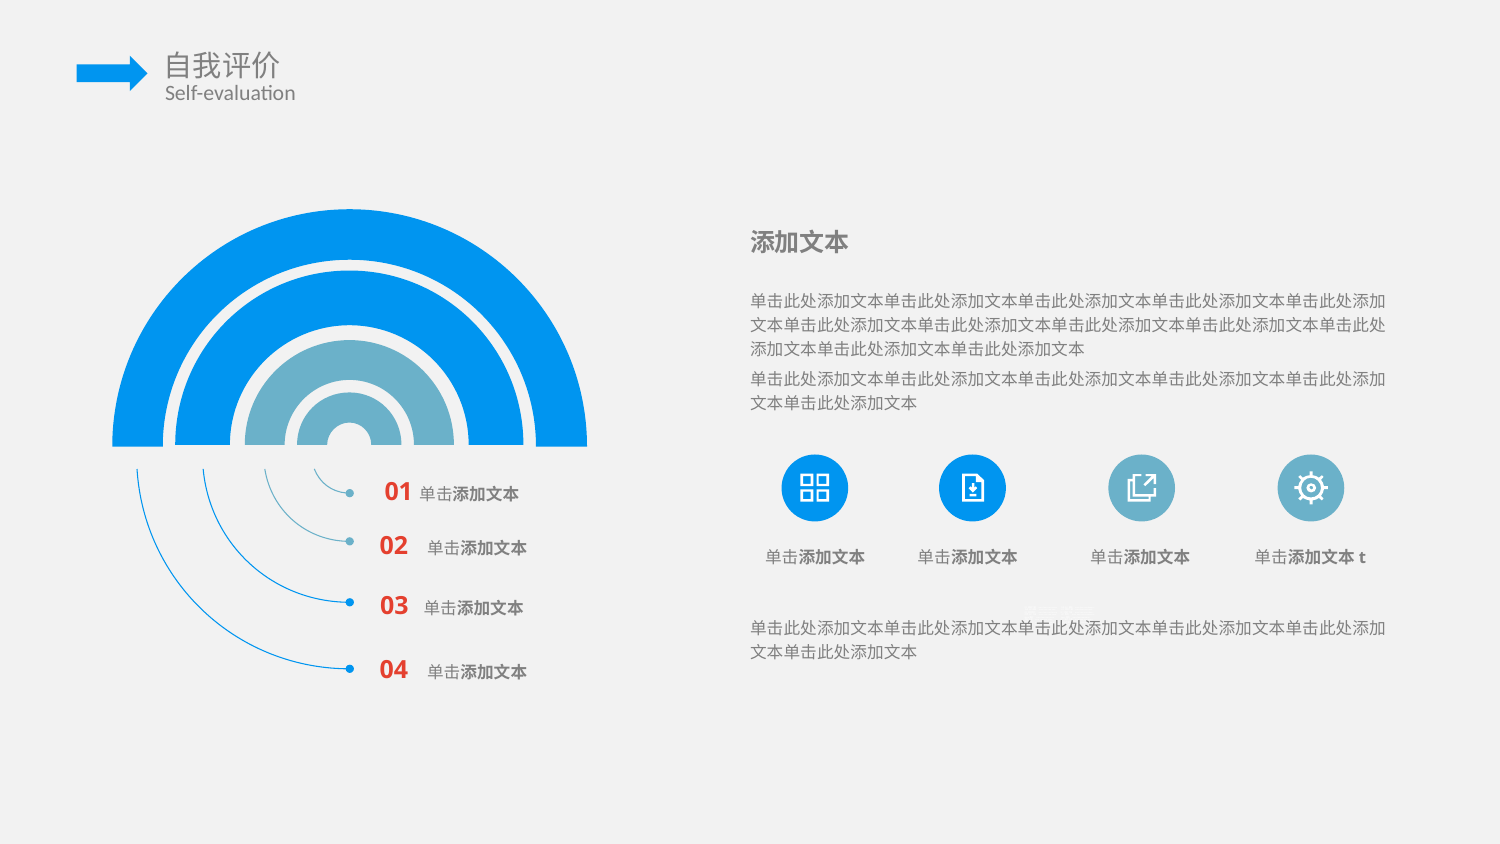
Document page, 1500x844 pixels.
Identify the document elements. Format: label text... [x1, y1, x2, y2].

text_box [244, 340, 454, 445]
text_box [136, 469, 354, 673]
text_box 单击添加文本t [1239, 539, 1386, 575]
text_box 03 单击添加文本 [365, 582, 540, 628]
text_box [961, 473, 985, 502]
text_box [1108, 454, 1176, 522]
text_box 02 单击添加文本 [364, 521, 543, 567]
text_box [939, 454, 1006, 522]
text_box [297, 392, 402, 445]
text_box 单击此处添加文本单击此处添加文本单击此处添加文本单击此处添加文本单击此处添加文本单击此处添加文本 [749, 613, 1400, 662]
text_box [781, 454, 849, 522]
text_box 04 单击添加文本 [364, 645, 543, 691]
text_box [800, 473, 830, 502]
text_box [264, 468, 354, 546]
text_box 01单击添加文本 [369, 467, 535, 521]
text_box 单击添加文本 [1075, 539, 1206, 575]
text_box [175, 270, 524, 445]
text_box [1277, 454, 1345, 522]
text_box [1127, 473, 1157, 502]
text_box 添加文本 单击此处添加文本单击此处添加文本单击此处添加文本单击此处添加文本单击此处添加文本单击此处添加文本单击此处添加文本单击此处添加文本单击此处添加文本单击此处添加文本单击此处添加文本单击此处添加文本 单击此处添加文本单击此处添加文本单击此处添加文本单击此处添加文本单击此处添加文本单击此处添加文本 [749, 220, 1400, 444]
text_box 单击添加文本 [749, 539, 881, 575]
text_box 单击添加文本 [902, 539, 1034, 575]
text_box [203, 468, 354, 607]
text_box [112, 209, 588, 447]
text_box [1294, 471, 1329, 505]
text_box [314, 468, 354, 498]
